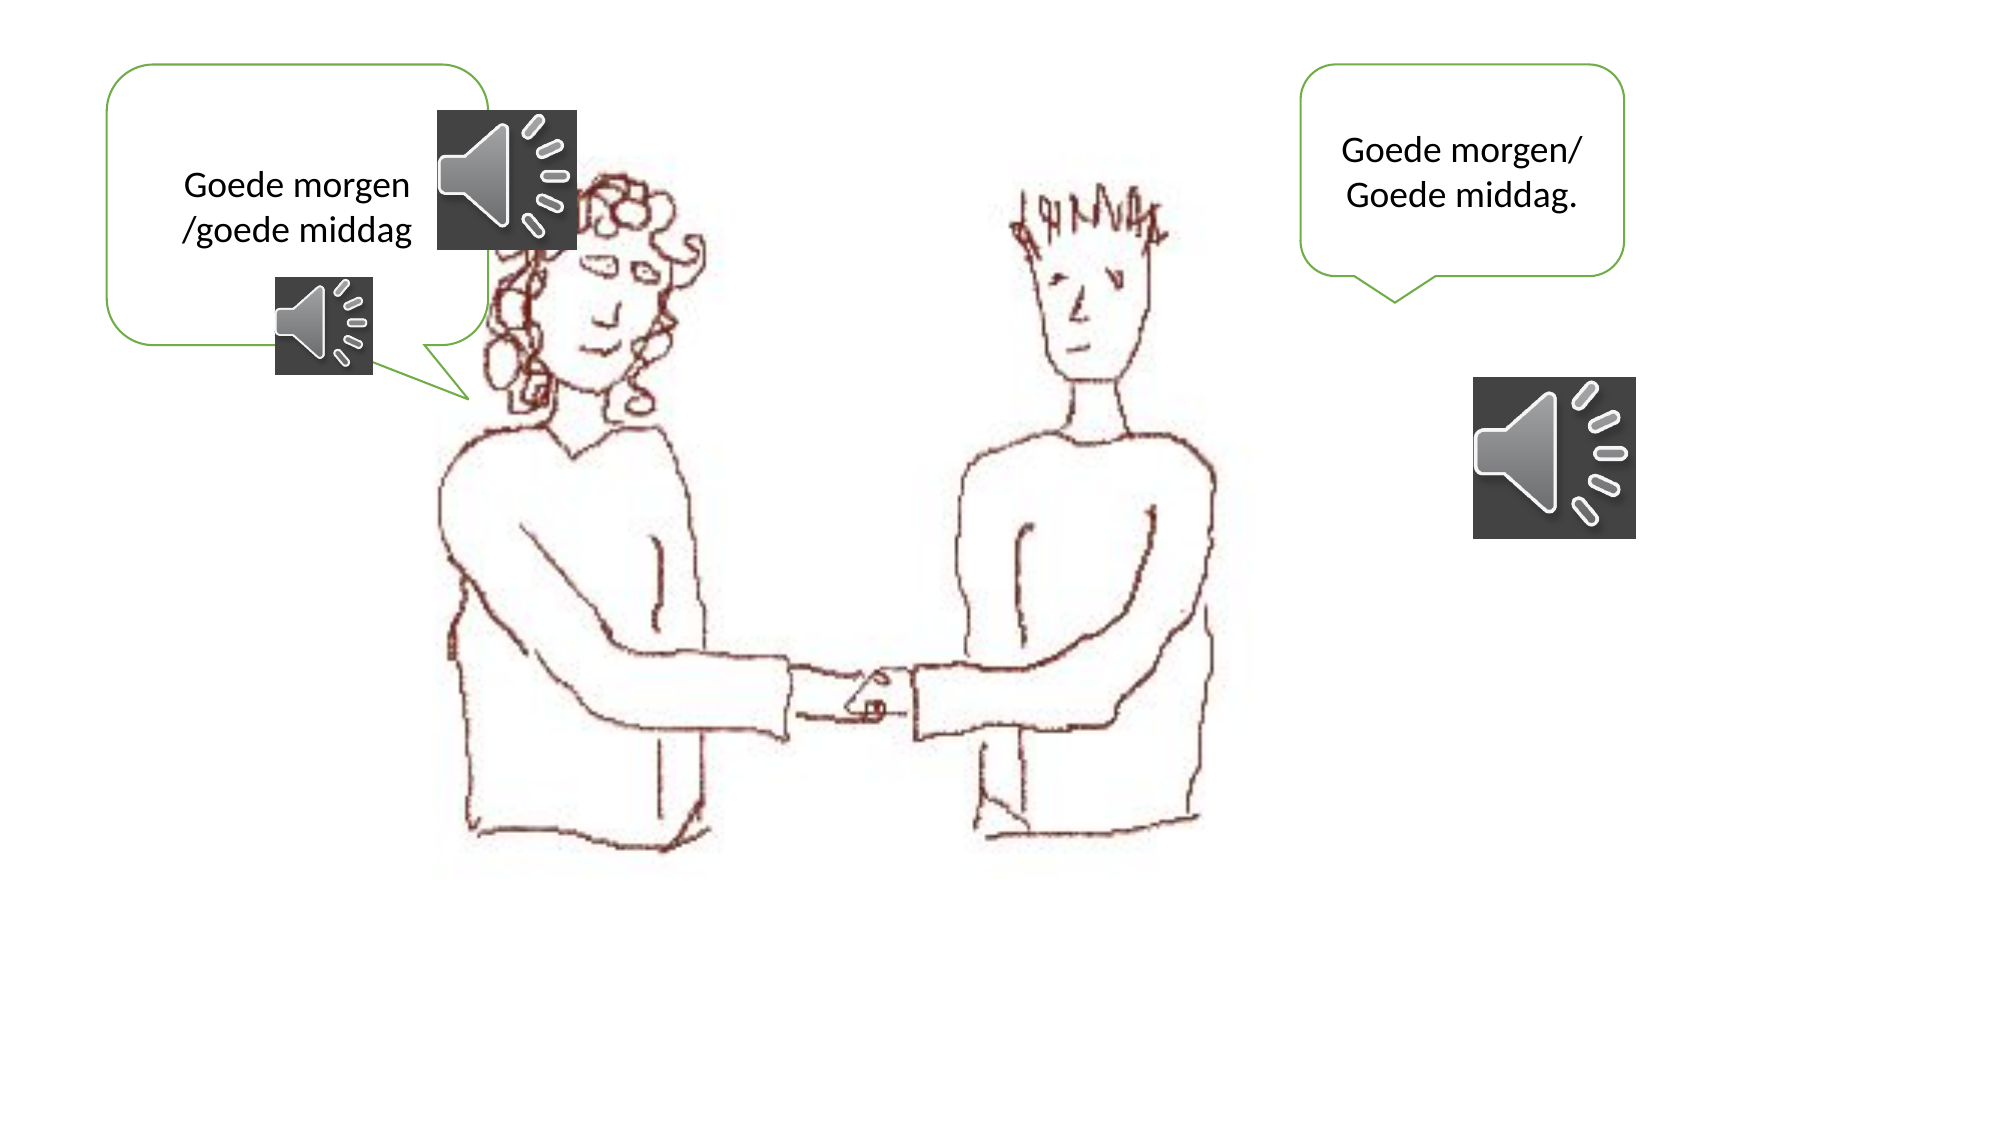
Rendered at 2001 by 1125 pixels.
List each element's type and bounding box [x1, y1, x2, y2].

text_box [106, 64, 1625, 975]
picture [1625, 376, 1637, 540]
